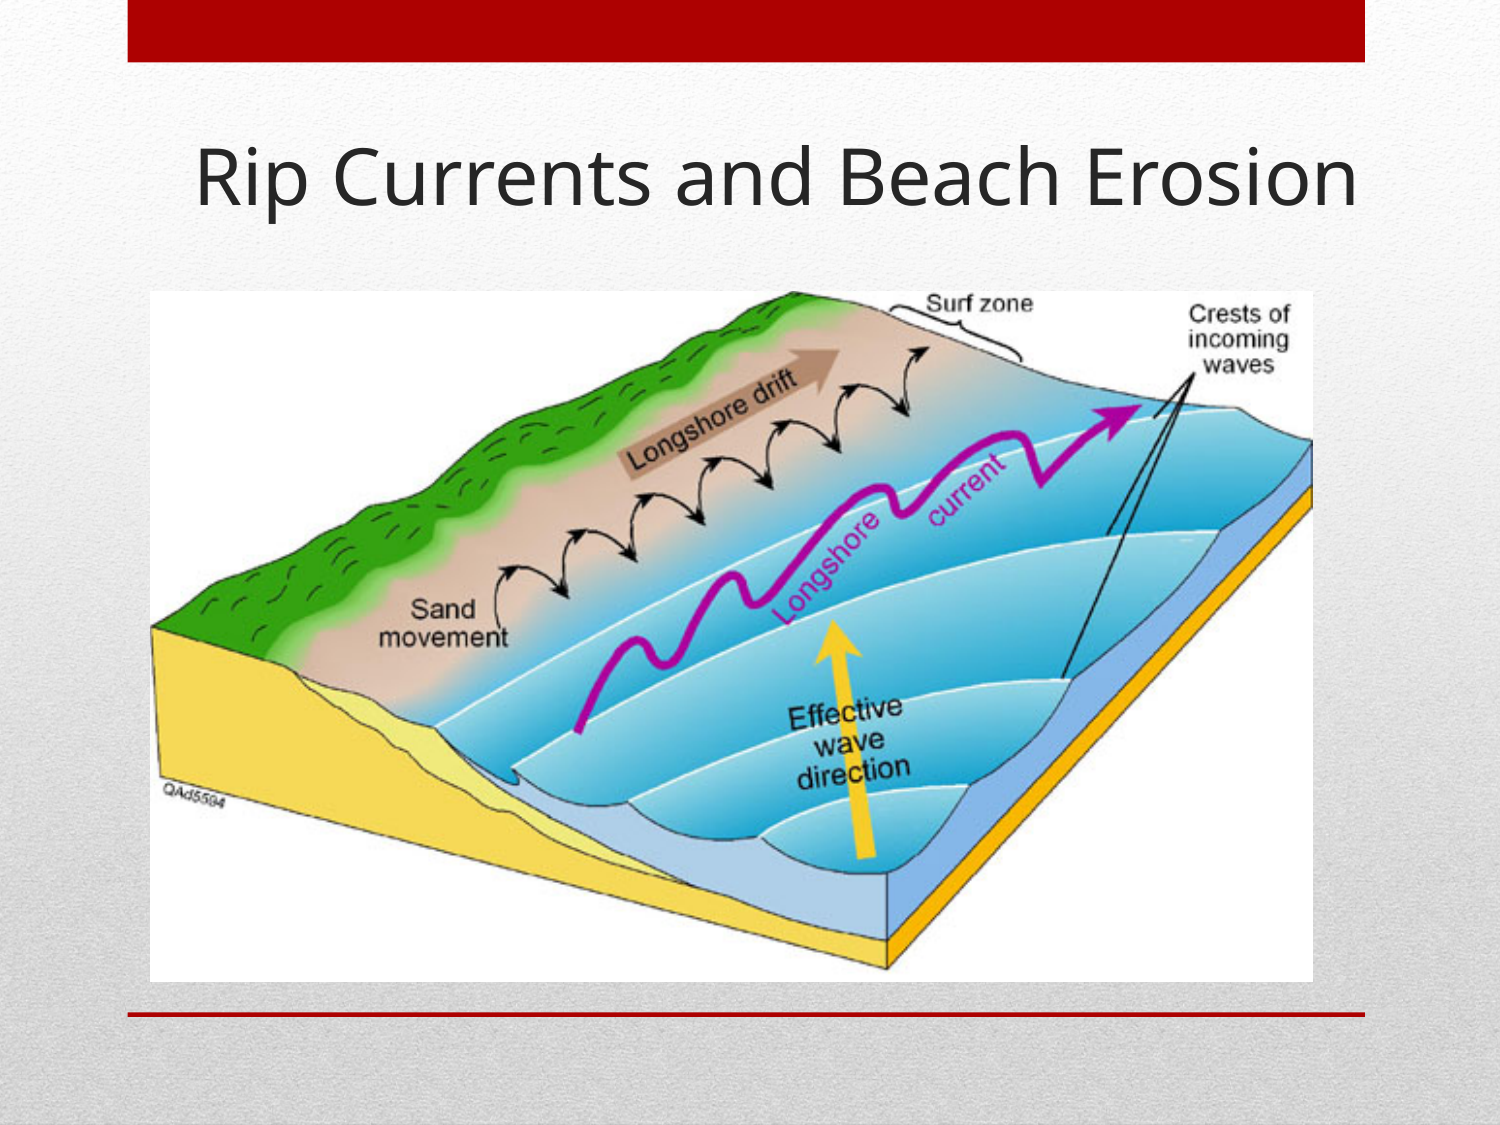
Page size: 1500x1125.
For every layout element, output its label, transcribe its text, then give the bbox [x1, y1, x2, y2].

text_box Rip Currents and Beach Erosion [46, 62, 1500, 229]
picture [149, 290, 1314, 982]
